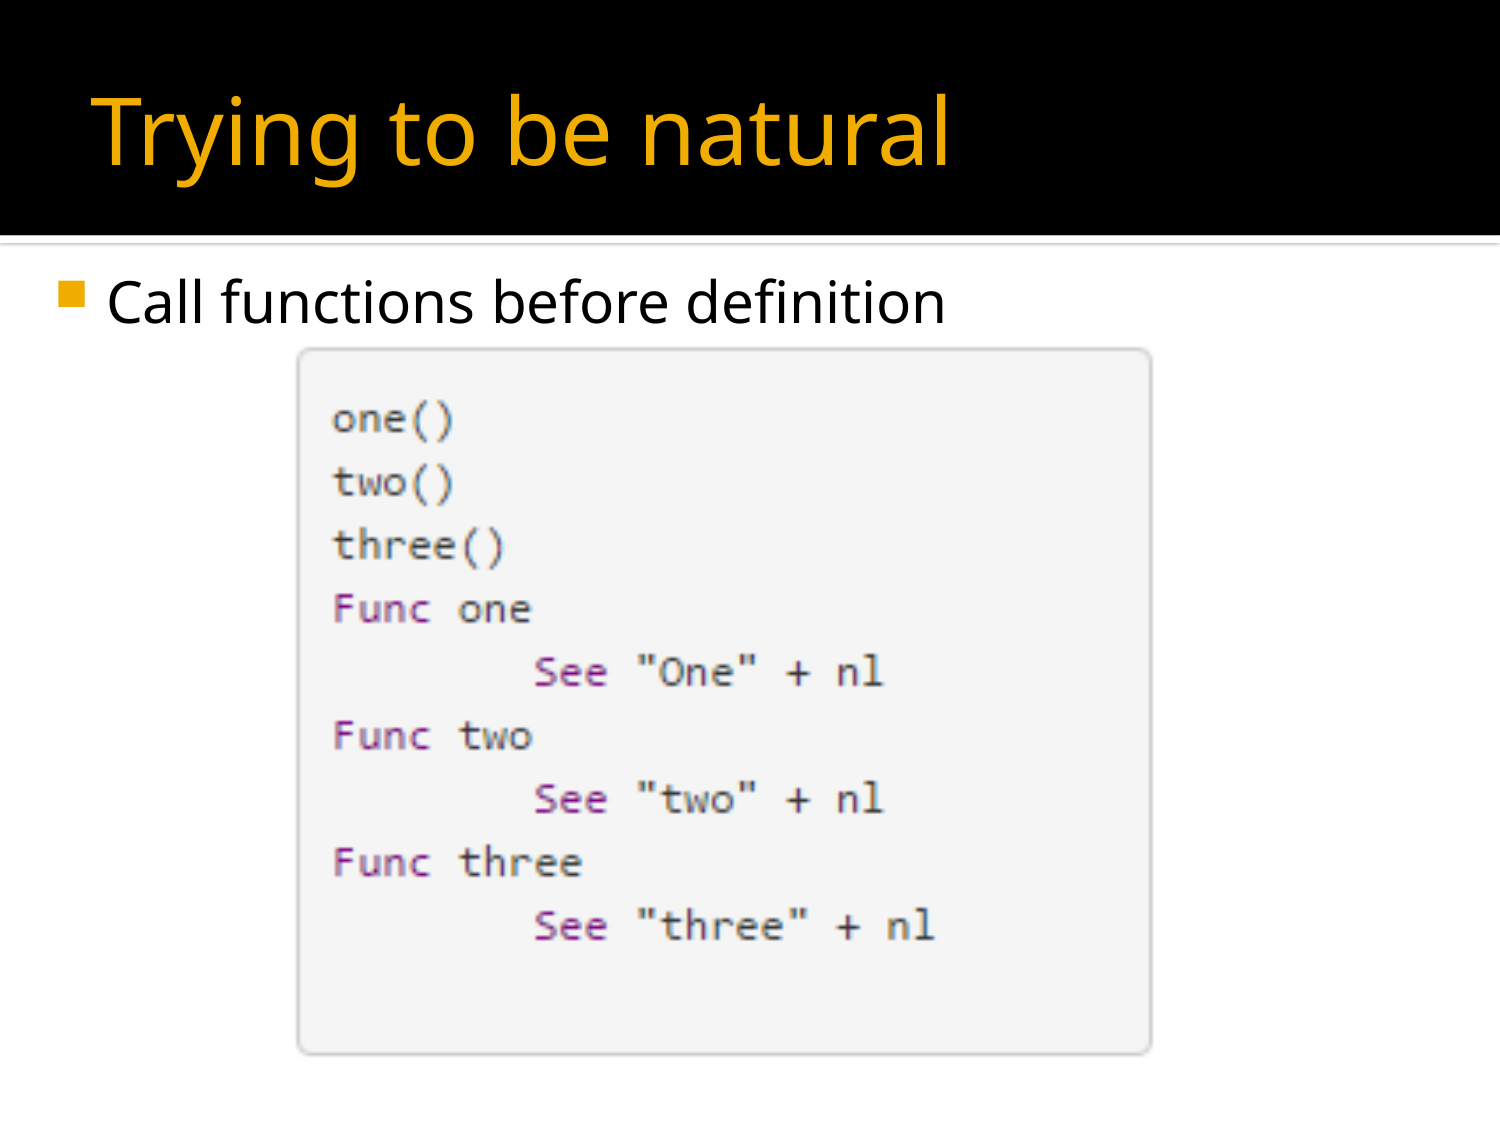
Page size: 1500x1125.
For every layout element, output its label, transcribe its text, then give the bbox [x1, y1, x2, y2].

picture [287, 338, 1175, 1075]
list Call functions before definition [24, 249, 1463, 1050]
title Trying to be natural [75, 25, 1425, 231]
